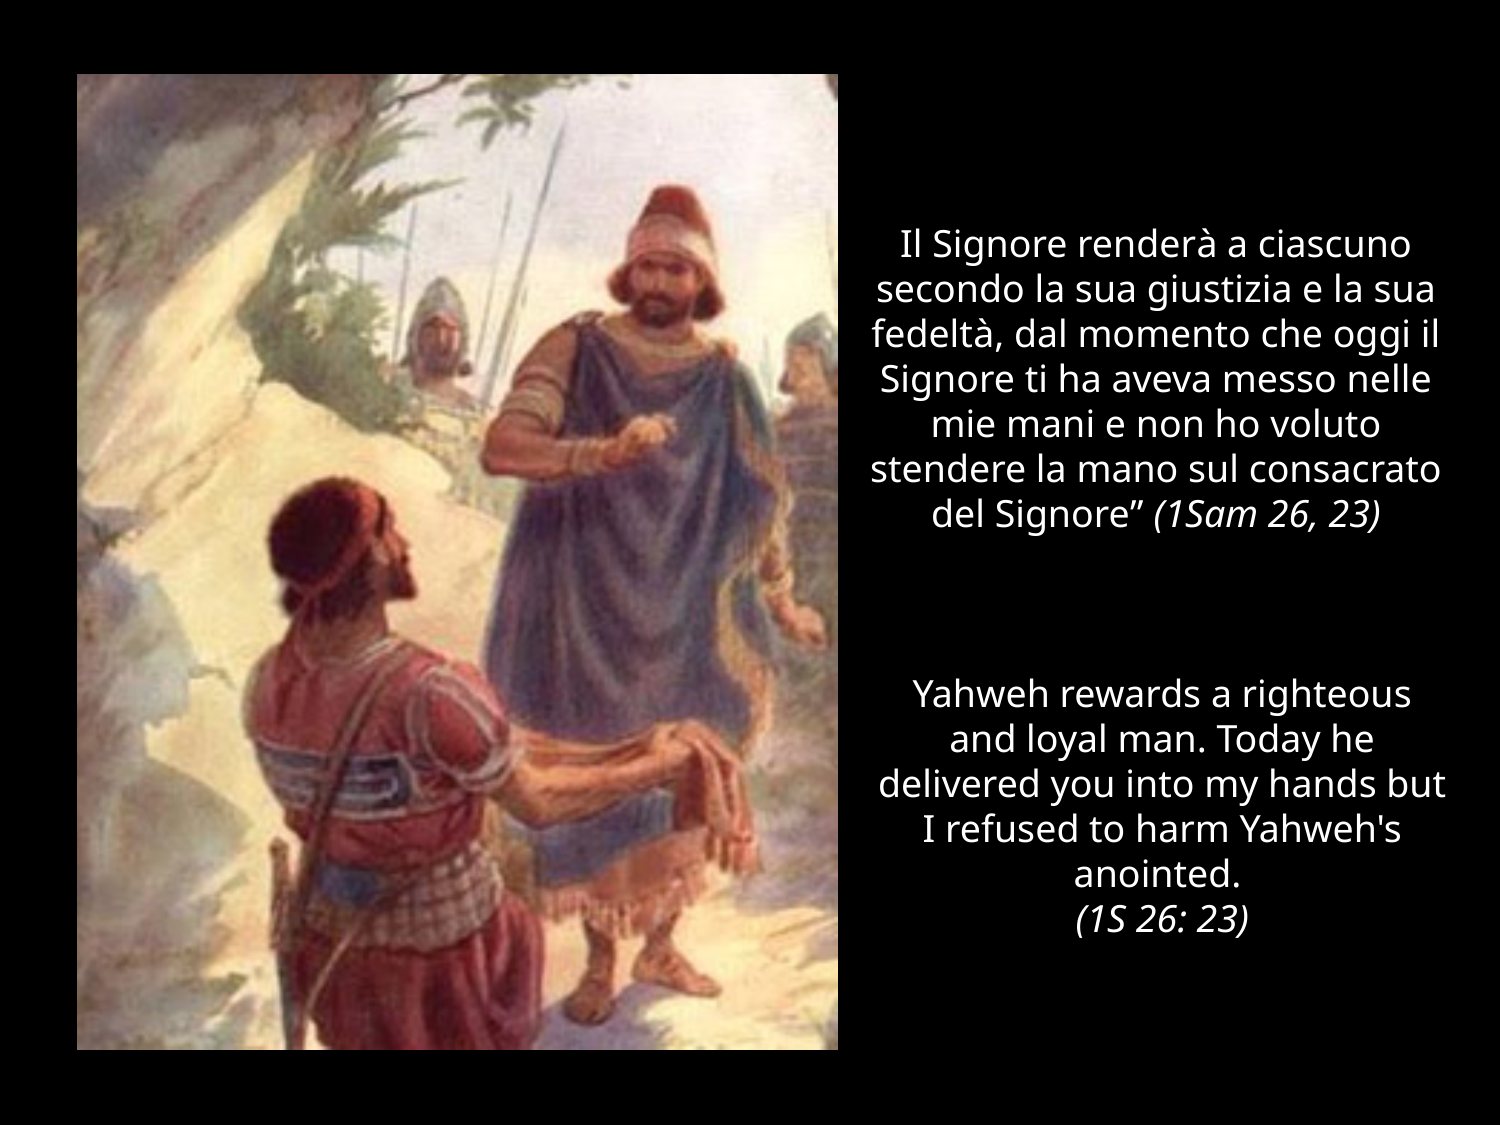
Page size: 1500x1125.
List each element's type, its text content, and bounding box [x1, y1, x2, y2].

picture [77, 74, 838, 1050]
text_box Yahweh rewards a righteous and loyal man. Today he delivered you into my hands but I refused to harm Yahweh's anointed. (1S 26: 23) [862, 662, 1463, 948]
text_box Il Signore renderà a ciascuno secondo la sua giustizia e la sua fedeltà, dal momento che oggi il Signore ti ha aveva messo nelle mie mani e non ho voluto stendere la mano sul consacrato del Signore” (1Sam 26, 23) [849, 212, 1463, 588]
